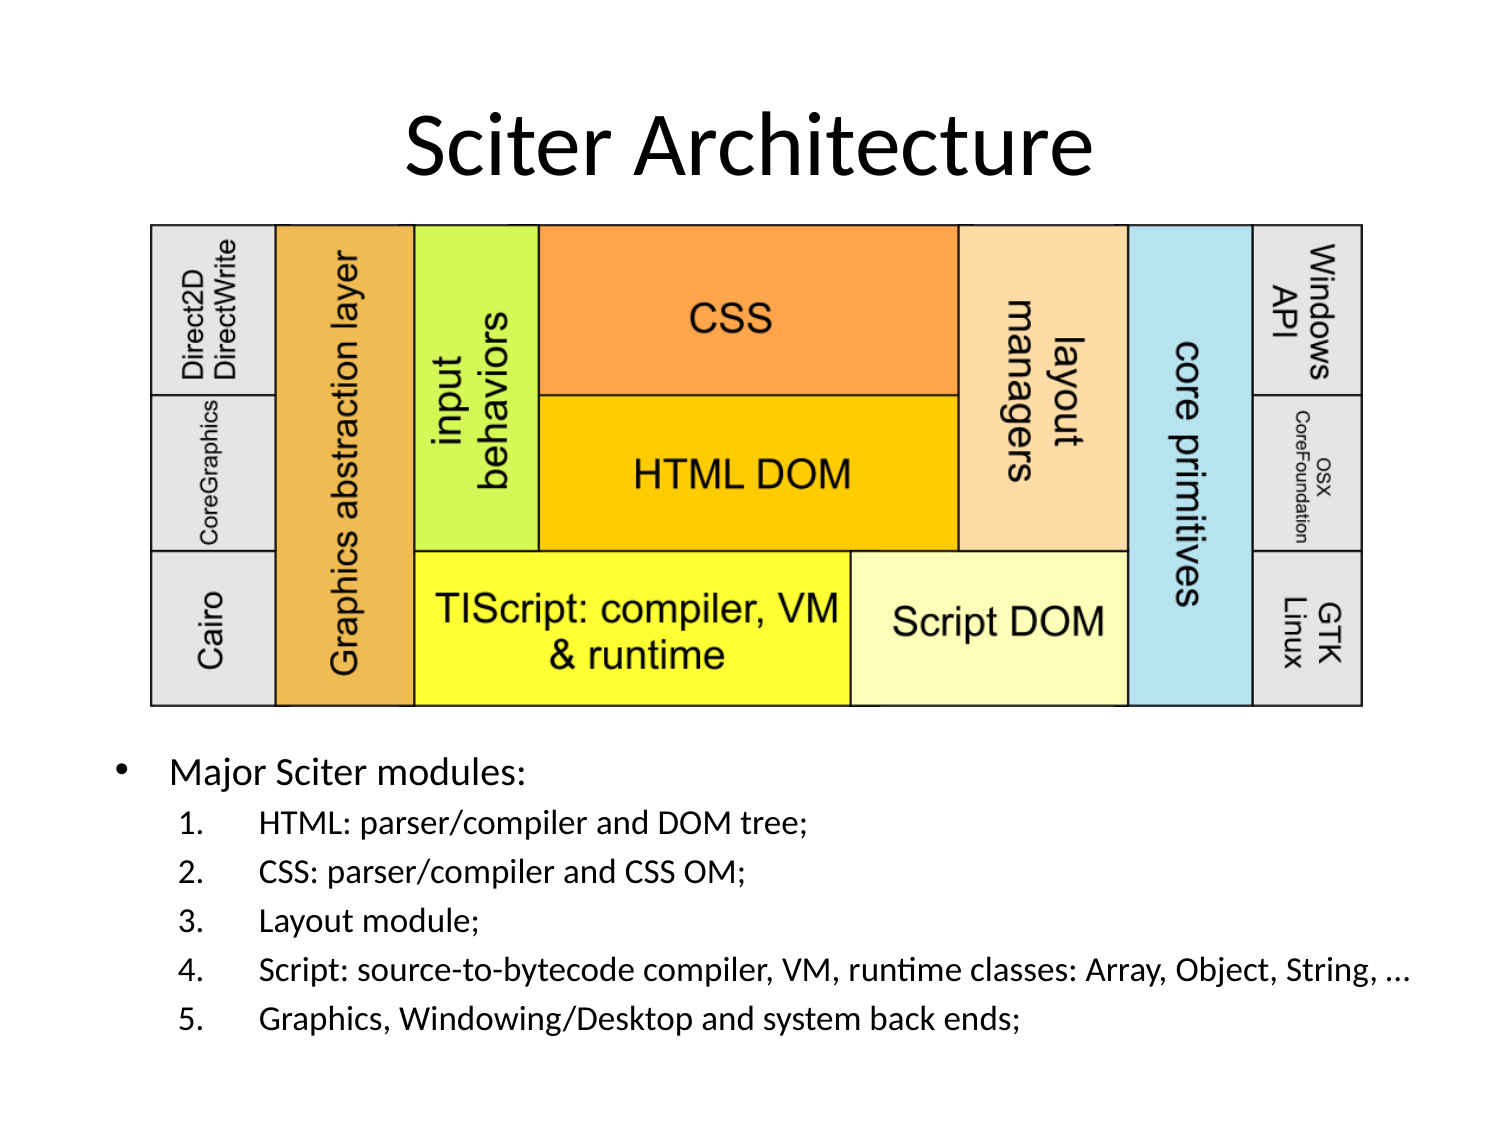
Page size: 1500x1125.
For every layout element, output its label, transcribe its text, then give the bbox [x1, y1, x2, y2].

picture [149, 224, 1363, 707]
title Sciter Architecture [75, 45, 1425, 233]
list Major Sciter modules: HTML: parser/compiler and DOM tree; CSS: parser/compiler and CSS OM; Layout module; Script: source-to-bytecode compiler, VM, runtime classes: Array, Object, String, … Graphics, Windowing/Desktop and system back ends; [99, 737, 1450, 1075]
